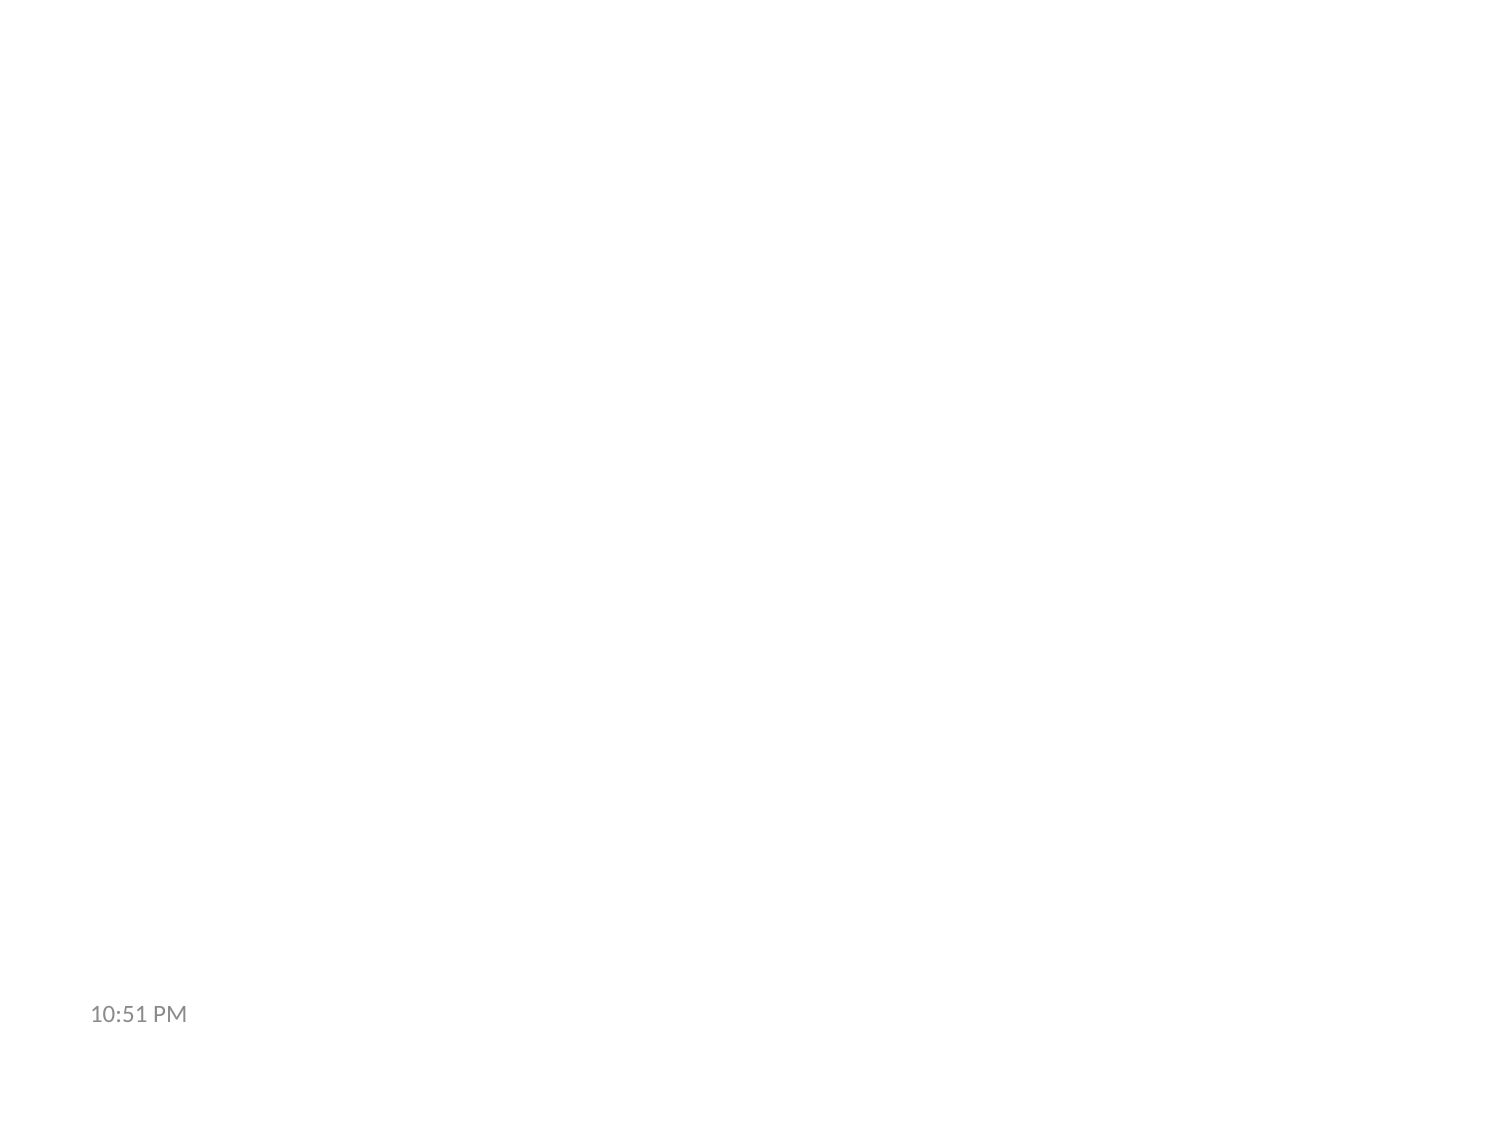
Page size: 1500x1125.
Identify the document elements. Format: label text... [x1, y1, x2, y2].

text_box 3:35 PM [75, 982, 425, 1043]
